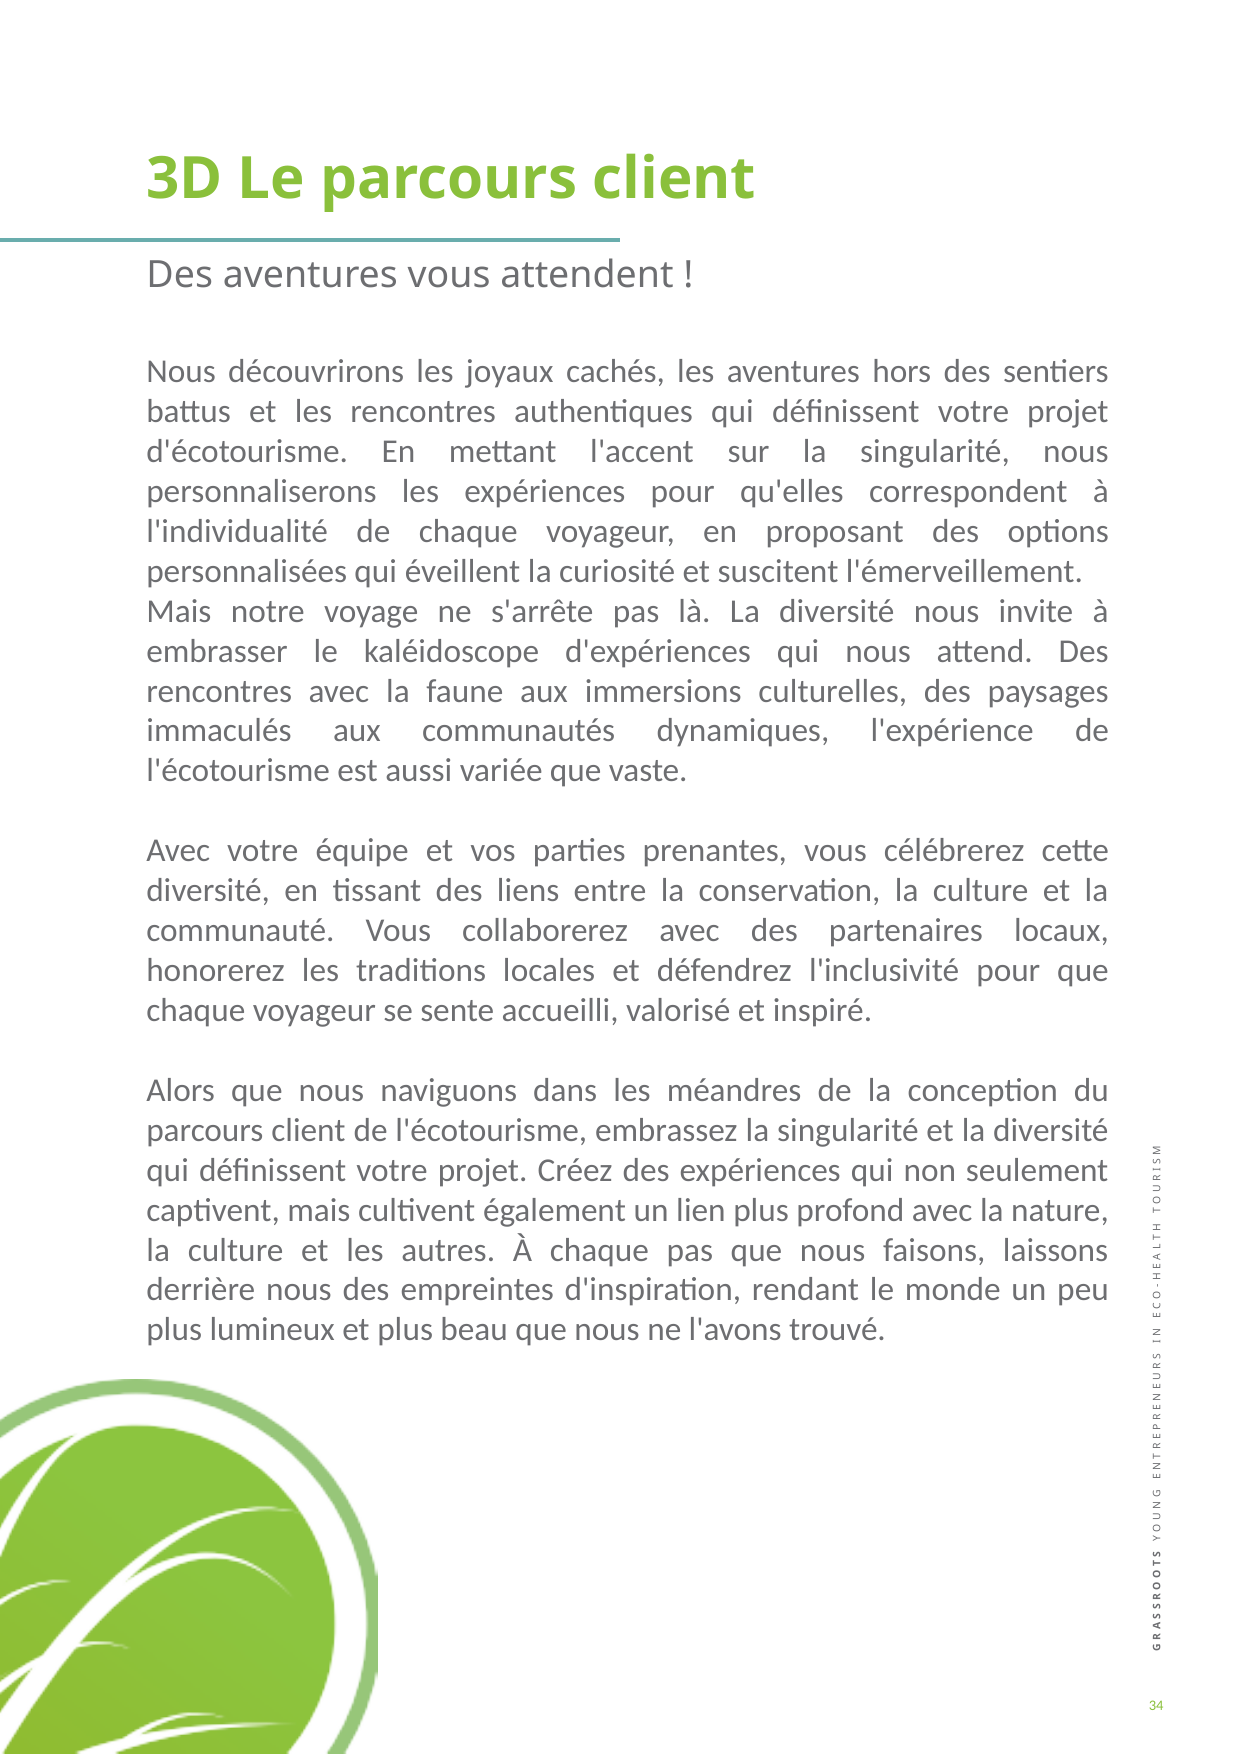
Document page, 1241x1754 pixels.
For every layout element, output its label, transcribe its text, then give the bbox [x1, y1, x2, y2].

list Nous découvrirons les joyaux cachés, les aventures hors des sentiers battus et les rencontres authentiques qui définissent votre projet d'écotourisme. En mettant l'accent sur la singularité, nous personnaliserons les expériences pour qu'elles correspondent à l'individualité de chaque voyageur, en proposant des options personnalisées qui éveillent la curiosité et suscitent l'émerveillement. Mais notre voyage ne s'arrête pas là. La diversité nous invite à embrasser le kaléidoscope d'expériences qui nous attend. Des rencontres avec la faune aux immersions culturelles, des paysages immaculés aux communautés dynamiques, l'expérience de l'écotourisme est aussi variée que vaste. Avec votre équipe et vos parties prenantes, vous célébrerez cette diversité, en tissant des liens entre la conservation, la culture et la communauté. Vous collaborerez avec des partenaires locaux, honorerez les traditions locales et défendrez l'inclusivité pour que chaque voyageur se sente accueilli, valorisé et inspiré. Alors que nous naviguons dans les méandres de la conception du parcours client de l'écotourisme, embrassez la singularité et la diversité qui définissent votre projet. Créez des expériences qui non seulement captivent, mais cultivent également un lien plus profond avec la nature, la culture et les autres. À chaque pas que nous faisons, laissons derrière nous des empreintes d'inspiration, rendant le monde un peu plus lumineux et plus beau que nous ne l'avons trouvé. [131, 341, 1126, 1556]
text_box [320, 615, 351, 664]
list 3D Le parcours client [131, 132, 1109, 242]
slide_number 34 [1125, 1666, 1187, 1743]
list Des aventures vous attendent ! [131, 242, 1109, 371]
